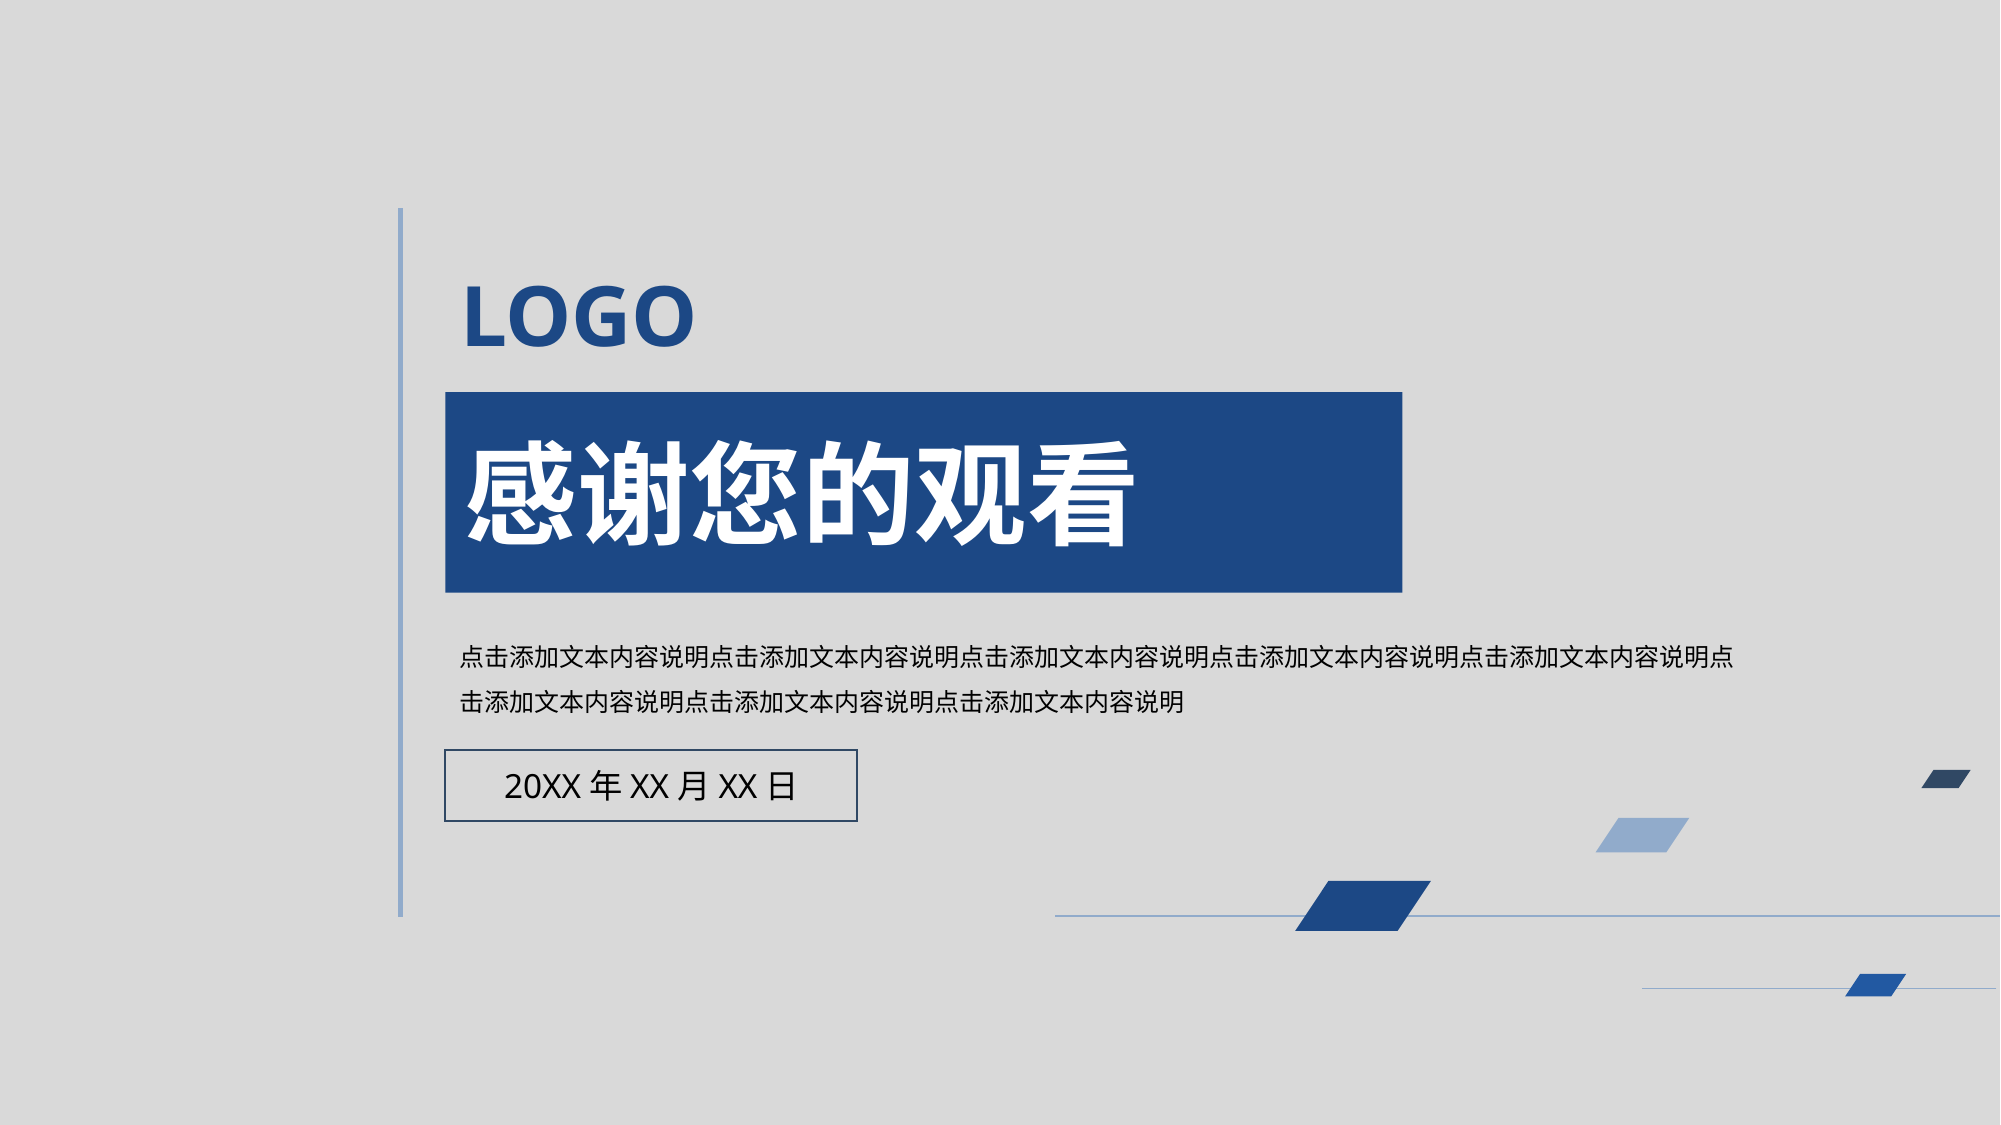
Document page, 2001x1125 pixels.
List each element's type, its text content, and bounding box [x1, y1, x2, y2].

text_box [1593, 816, 1692, 854]
text_box LOGO [445, 255, 721, 371]
text_box [1293, 879, 1433, 932]
text_box 20XX年XX月XX日 [444, 749, 858, 822]
text_box [1919, 768, 1973, 790]
text_box 点击添加文本内容说明点击添加文本内容说明点击添加文本内容说明点击添加文本内容说明点击添加文本内容说明点击添加文本内容说明点击添加文本内容说明点击添加文本内容说明 [445, 619, 1527, 724]
text_box [1843, 972, 1909, 998]
text_box 点击添加文本内容说明点击添加文本内容说明点击添加文本内容说明点击添加文本内容说明点击添加文本内容说明点击添加文本内容说明点击添加文本内容说明点击添加文本内容说明 [1528, 619, 1767, 724]
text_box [445, 392, 1403, 593]
